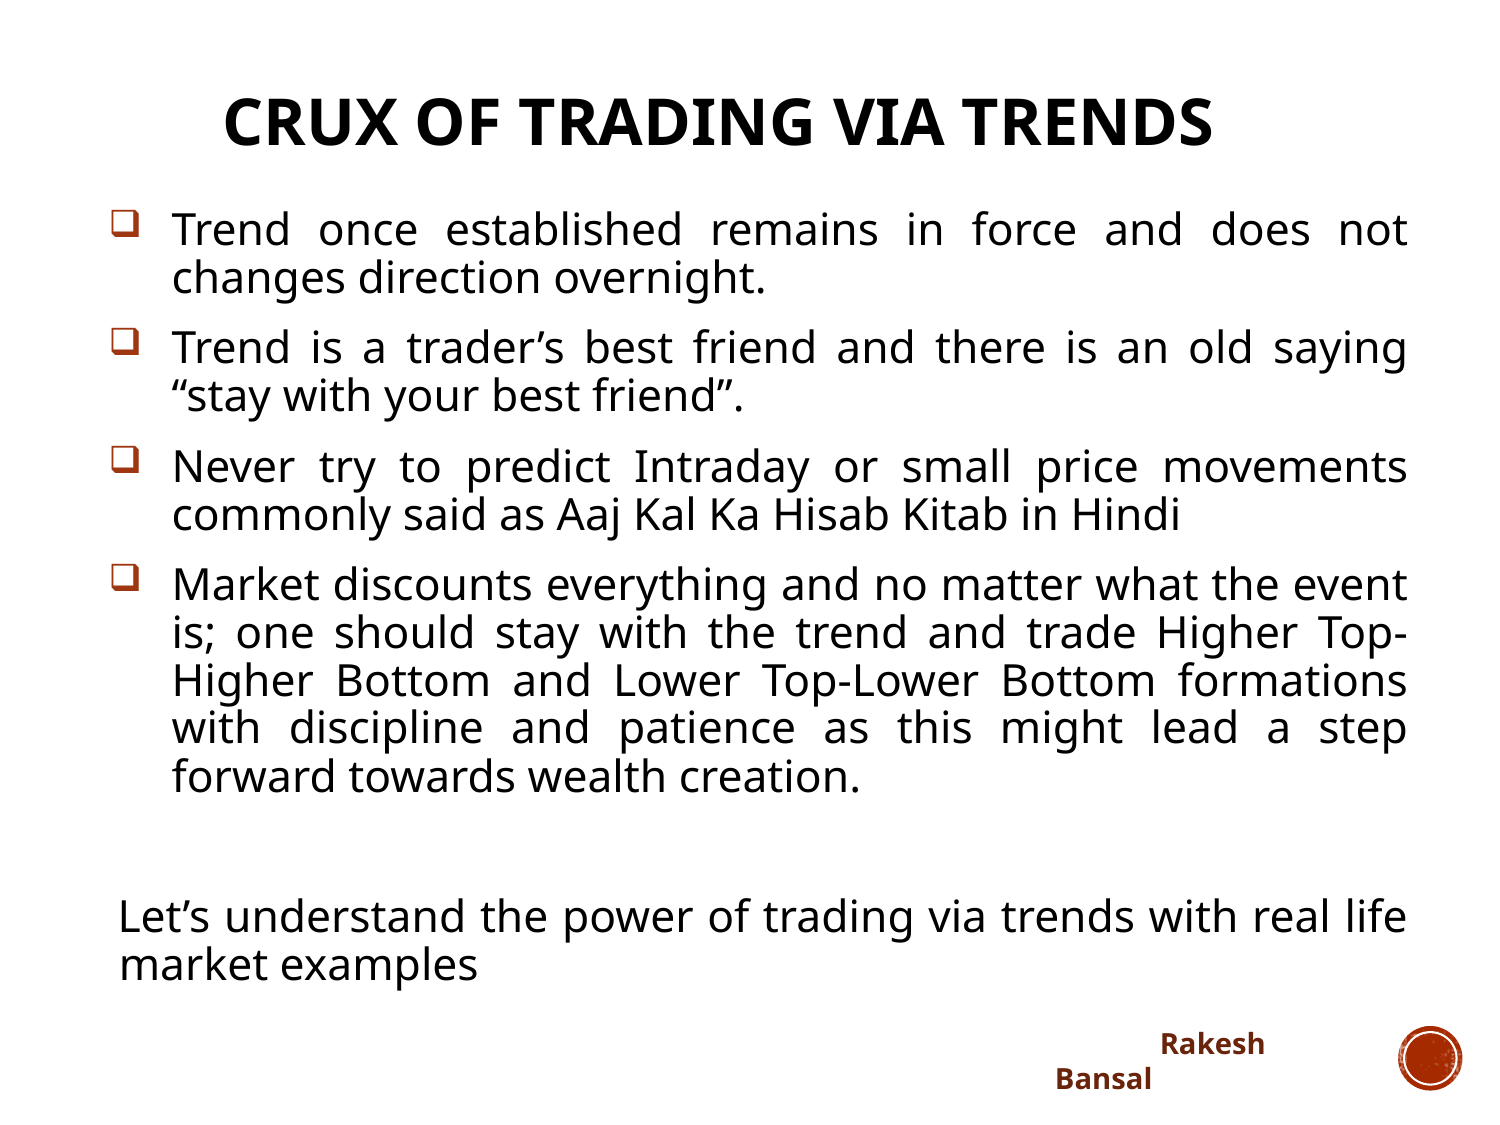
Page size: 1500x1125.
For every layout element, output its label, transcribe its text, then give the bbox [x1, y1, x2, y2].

text_box Rakesh Bansal [1039, 1025, 1387, 1096]
list Trend once established remains in force and does not changes direction overnight. Trend is a trader’s best friend and there is an old saying “stay with your best friend”. Never try to predict Intraday or small price movements commonly said as Aaj Kal Ka Hisab Kitab in Hindi Market discounts everything and no matter what the event is; one should stay with the trend and trade Higher Top-Higher Bottom and Lower Top-Lower Bottom formations with discipline and patience as this might lead a step forward towards wealth creation. Let’s understand the power of trading via trends with real life market examples [75, 200, 1425, 1000]
title Crux of Trading via Trends [200, 50, 1238, 200]
